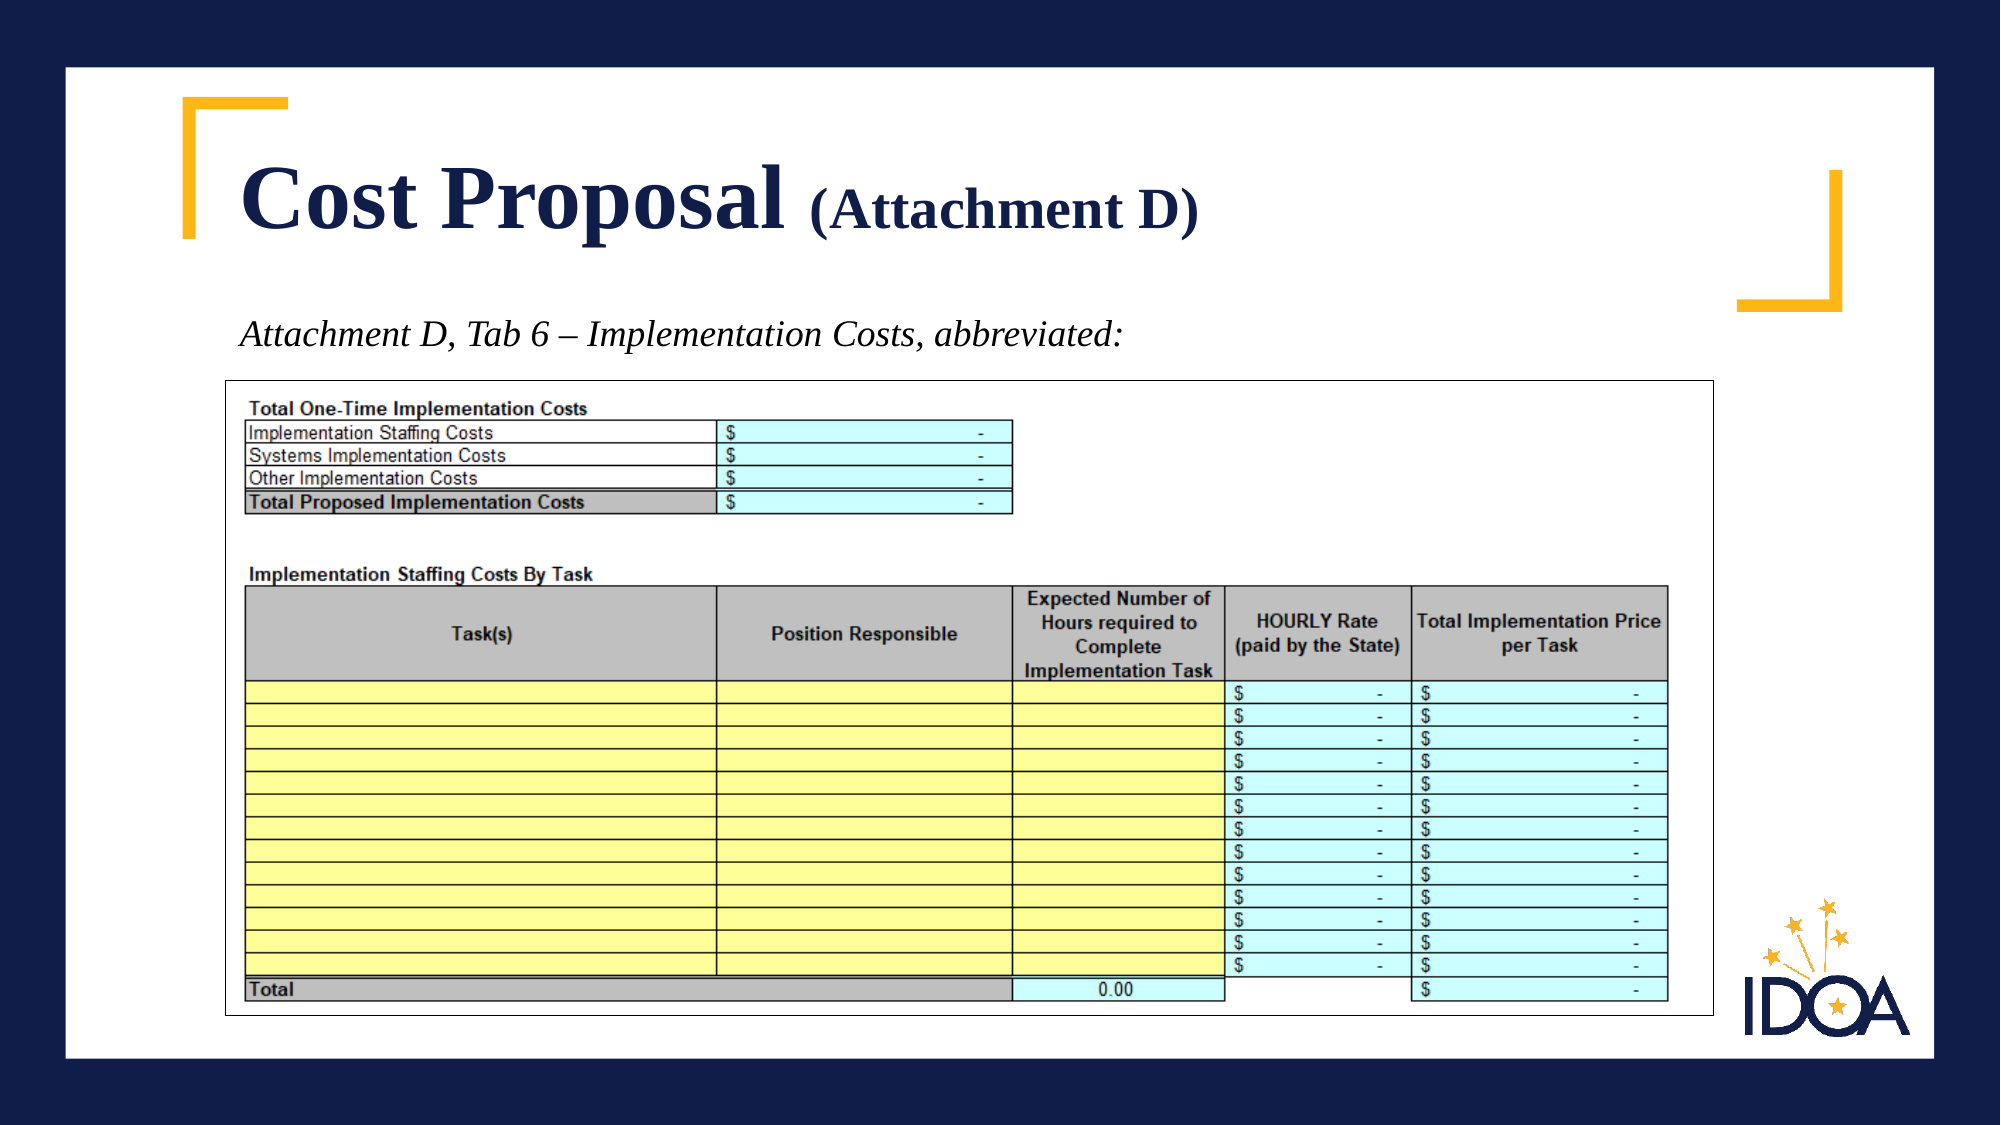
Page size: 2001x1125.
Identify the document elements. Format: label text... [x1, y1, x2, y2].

picture [224, 380, 1959, 1114]
title Cost Proposal (Attachment D) [225, 142, 1800, 279]
text_box Attachment D, Tab 6 – Implementation Costs, abbreviated: [225, 299, 1225, 362]
